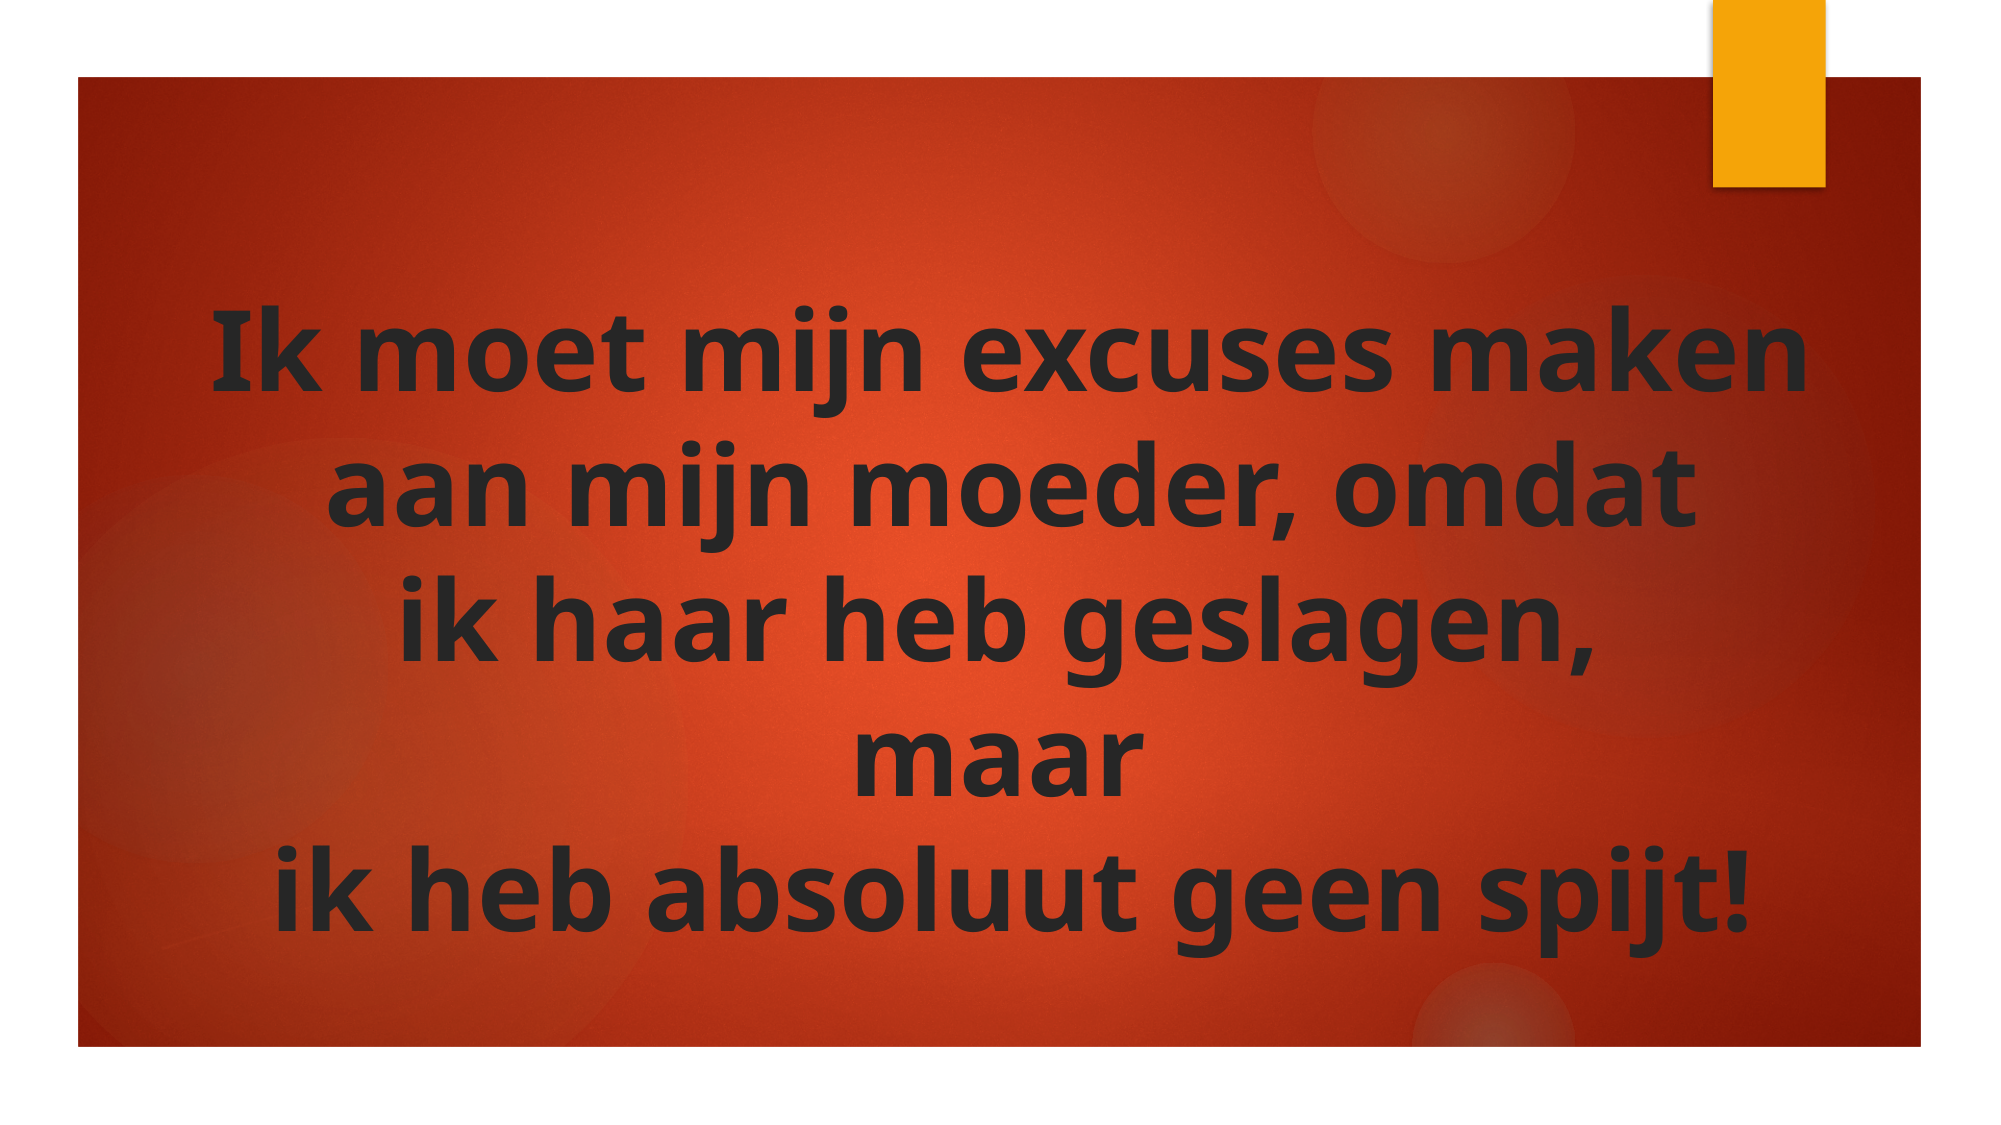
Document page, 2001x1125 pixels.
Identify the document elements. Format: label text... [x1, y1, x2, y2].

text_box Ik moet mijn excuses maken aan mijn moeder, omdat ik haar heb geslagen, maar ik heb absoluut geen spijt! [194, 271, 1830, 962]
